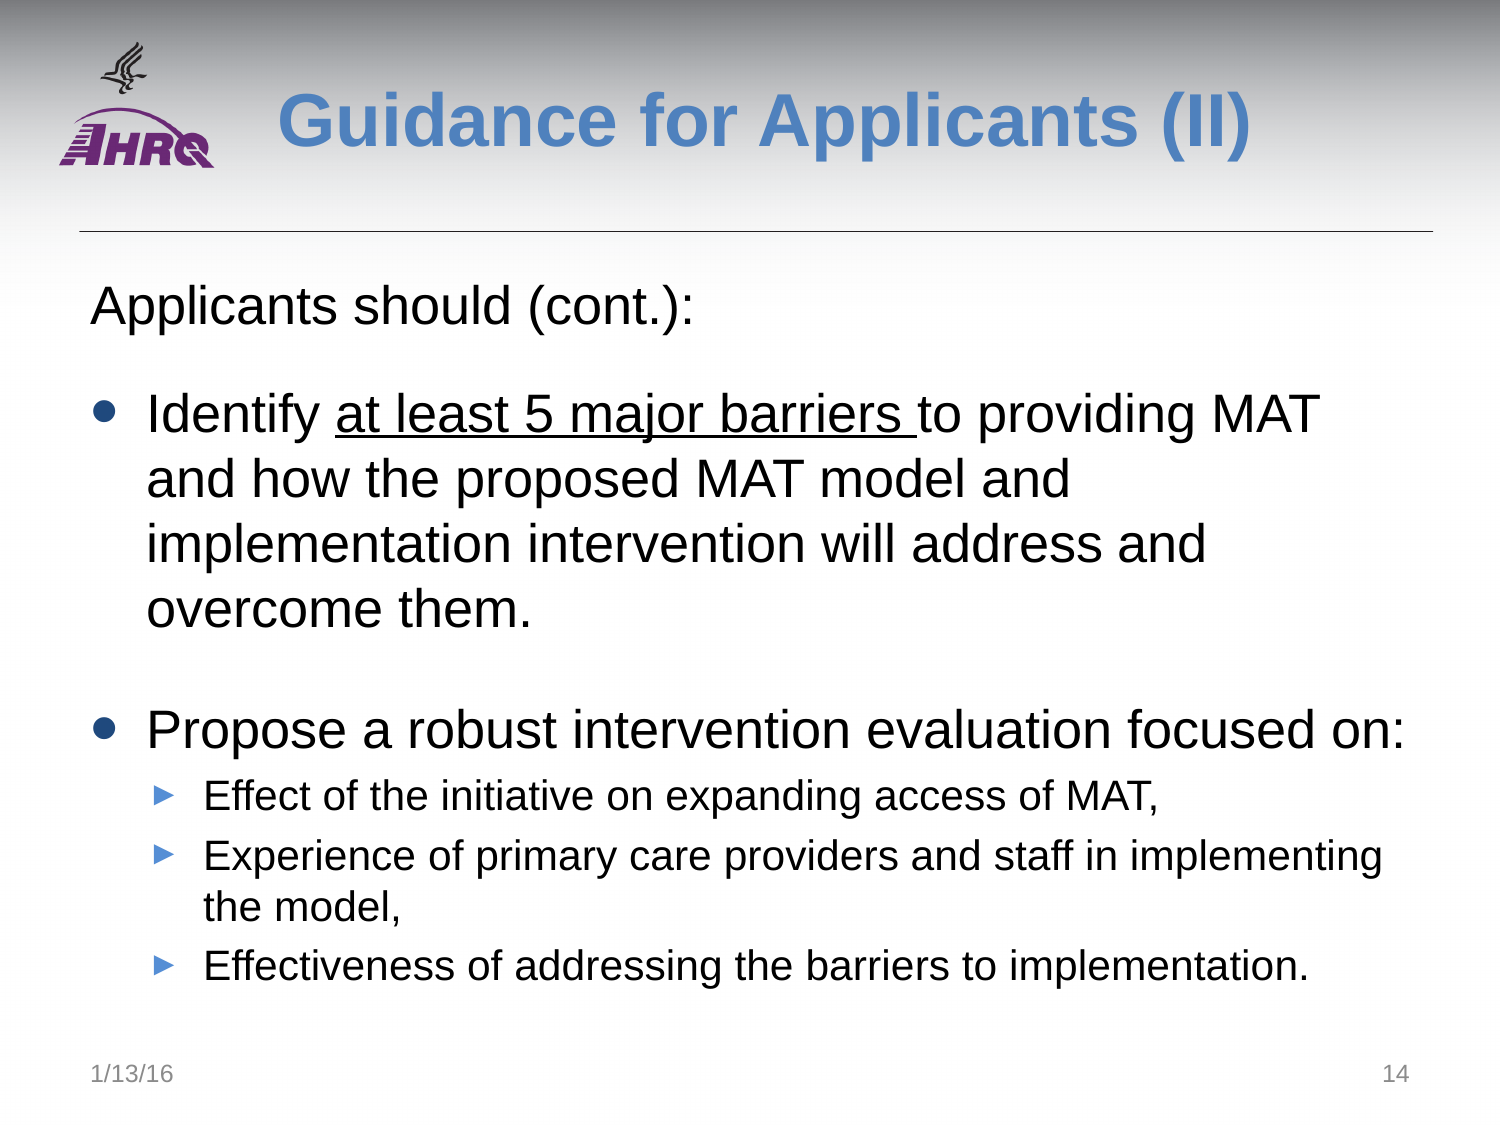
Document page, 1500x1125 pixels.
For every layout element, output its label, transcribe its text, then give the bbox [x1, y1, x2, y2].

title Guidance for Applicants (II) [262, 45, 1425, 188]
slide_number 14 [1074, 1042, 1425, 1103]
picture [0, 0, 1500, 1125]
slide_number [75, 1042, 425, 1103]
list Applicants should (cont.): Identify at least 5 major barriers to providing MAT and how the proposed MAT model and implementation intervention will address and overcome them. Propose a robust intervention evaluation focused on: Effect of the initiative on expanding access of MAT, Experience of primary care providers and staff in implementing the model, Effectiveness of addressing the barriers to implementation. [75, 262, 1425, 1025]
